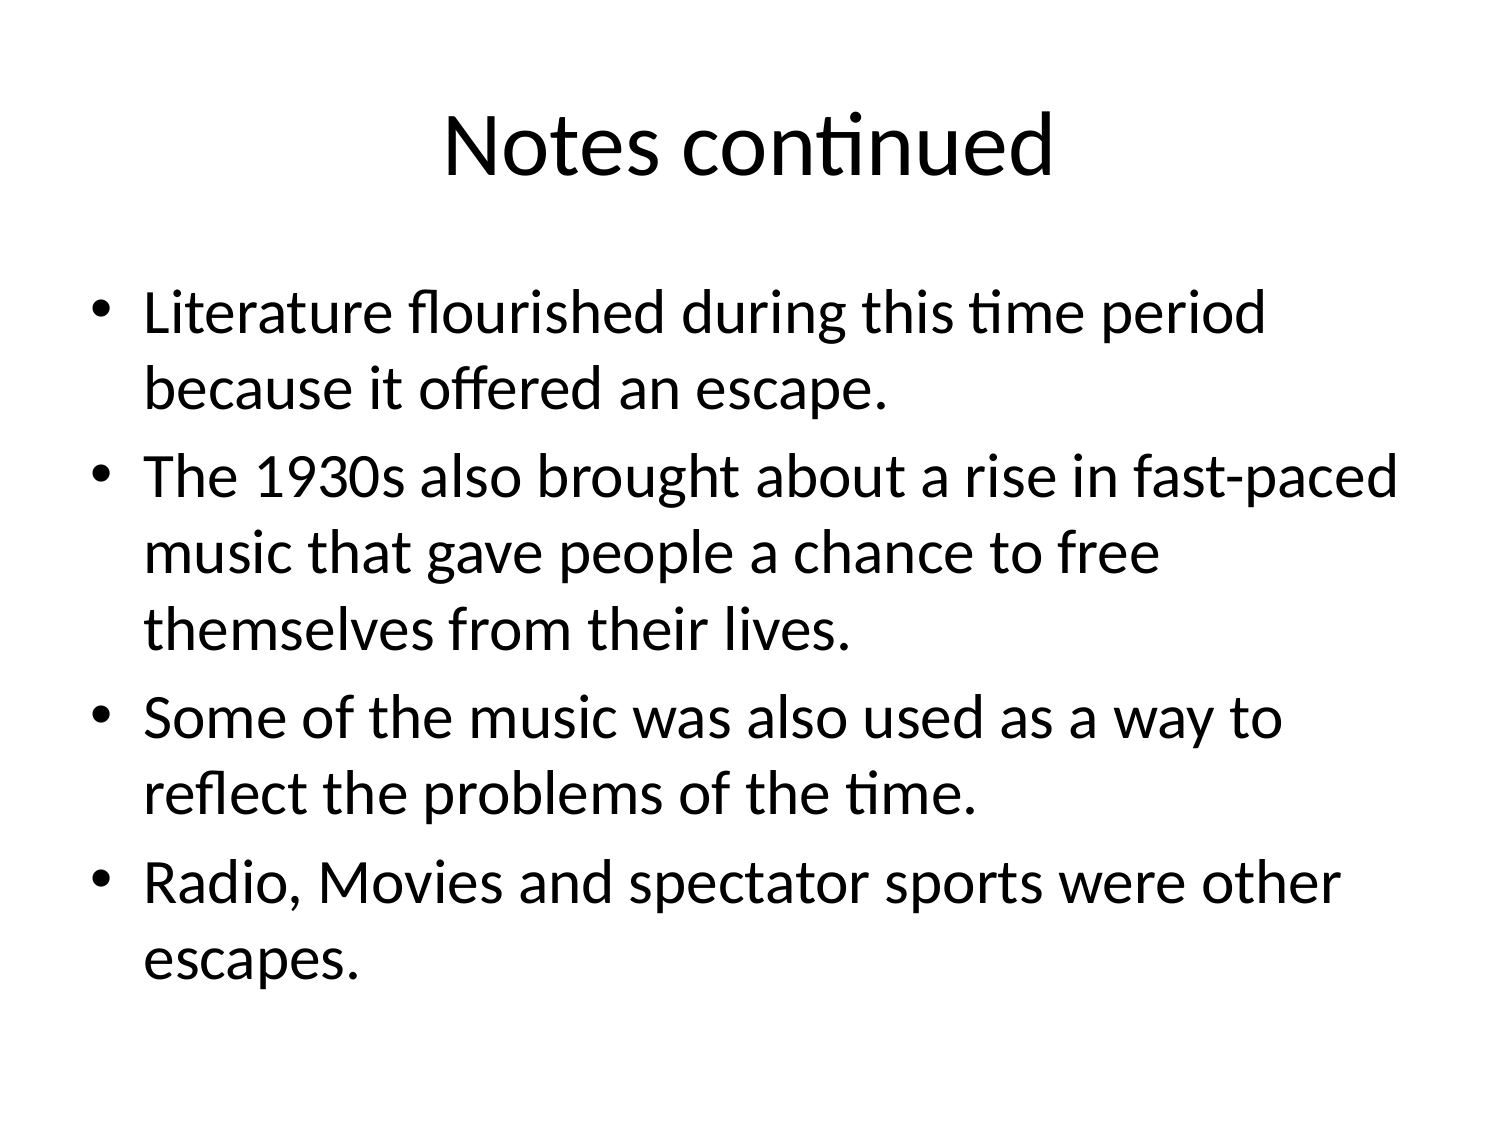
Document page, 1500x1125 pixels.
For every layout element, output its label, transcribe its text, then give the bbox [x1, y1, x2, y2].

list Literature flourished during this time period because it offered an escape. The 1930s also brought about a rise in fast-paced music that gave people a chance to free themselves from their lives. Some of the music was also used as a way to reflect the problems of the time. Radio, Movies and spectator sports were other escapes. [75, 262, 1425, 1005]
title Notes continued [75, 45, 1425, 233]
